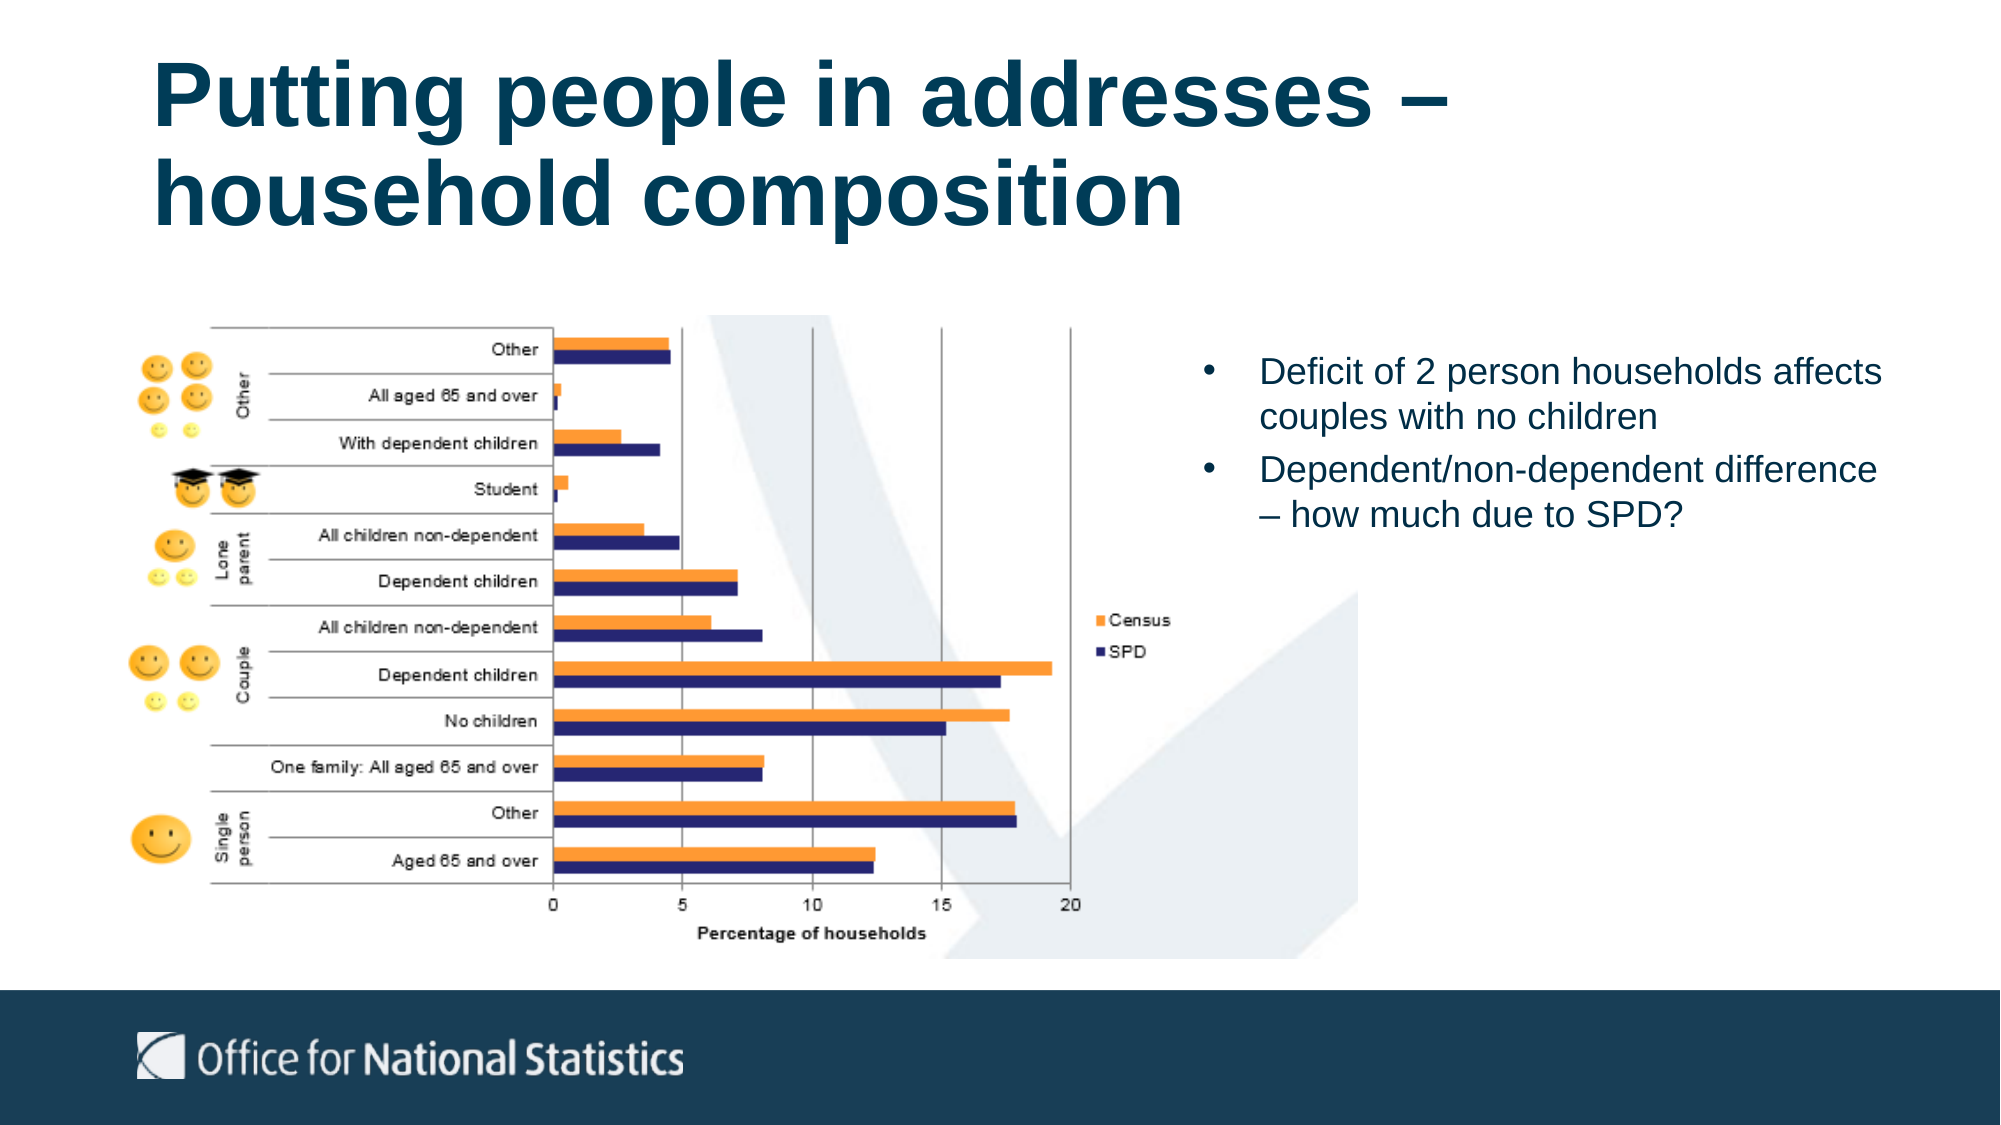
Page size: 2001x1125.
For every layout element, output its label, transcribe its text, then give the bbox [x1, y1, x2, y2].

text_box Deficit of 2 person households affects couples with no children Dependent/non-dependent difference – how much due to SPD? [1358, 339, 1913, 543]
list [0, 315, 1358, 959]
title Putting people in addresses – household composition [153, 39, 1952, 255]
